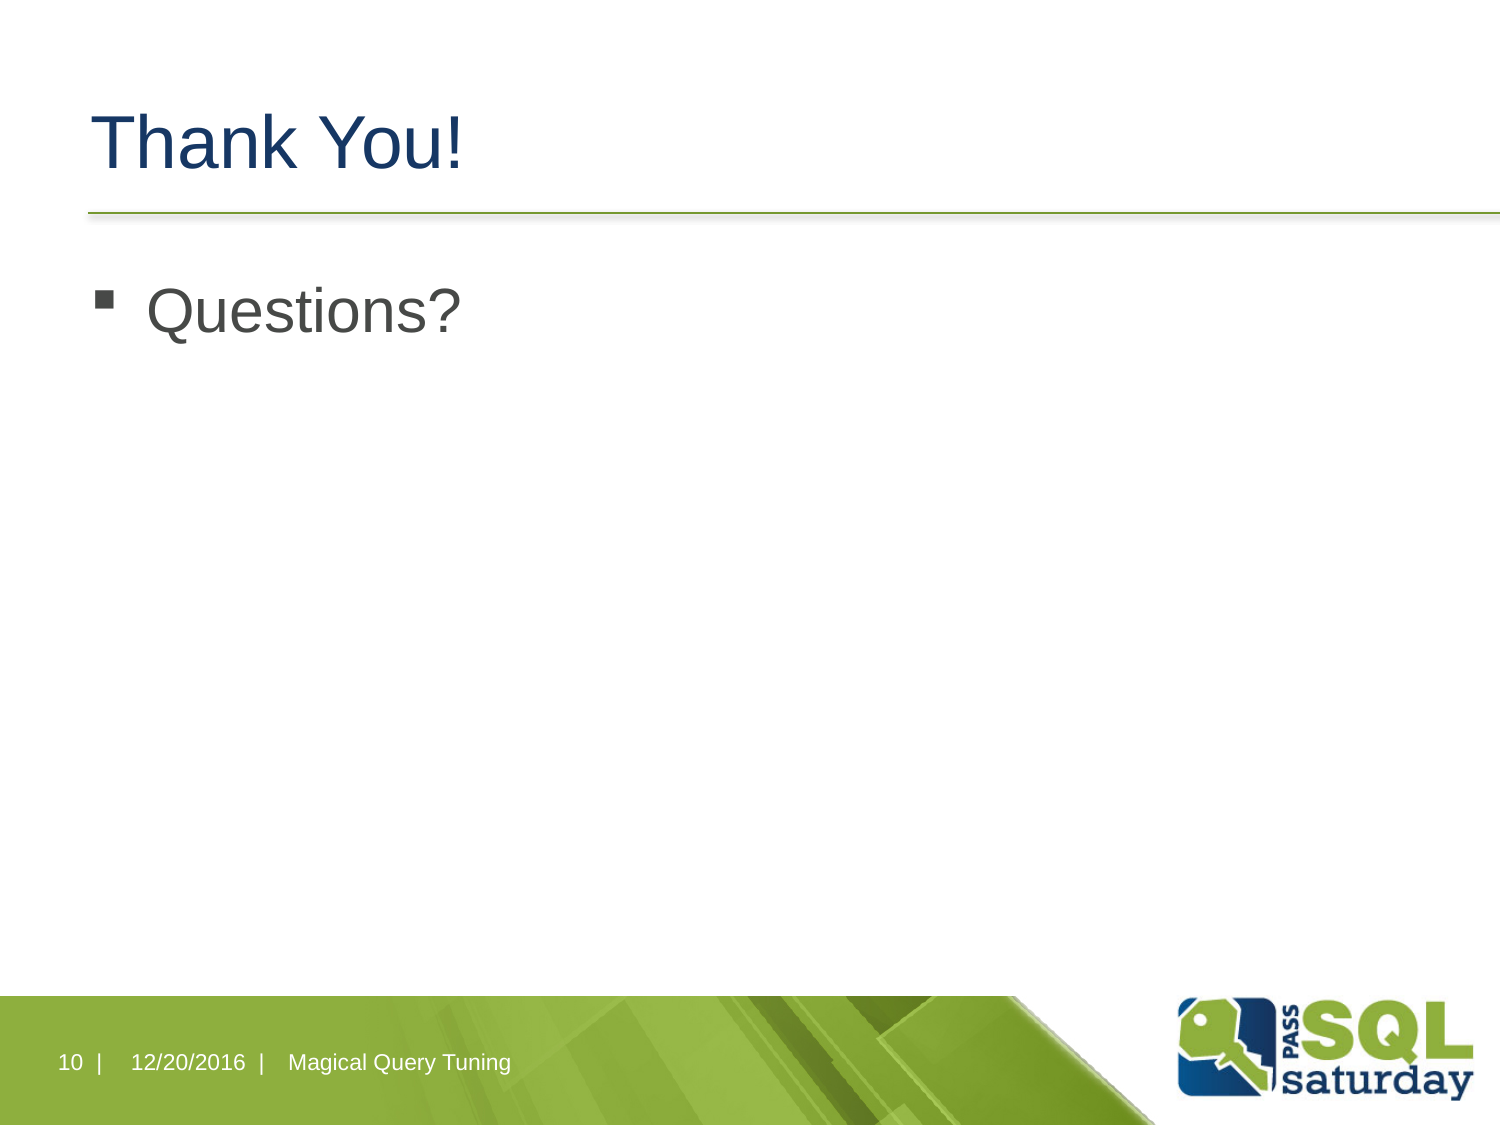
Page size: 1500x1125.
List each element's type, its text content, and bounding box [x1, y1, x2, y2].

list Questions? [75, 262, 1425, 1005]
footer Magical Query Tuning [273, 1031, 751, 1092]
text_box 10 | [37, 1031, 115, 1092]
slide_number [115, 1031, 273, 1092]
title Thank You! [75, 45, 1425, 233]
picture [0, 969, 1483, 1125]
